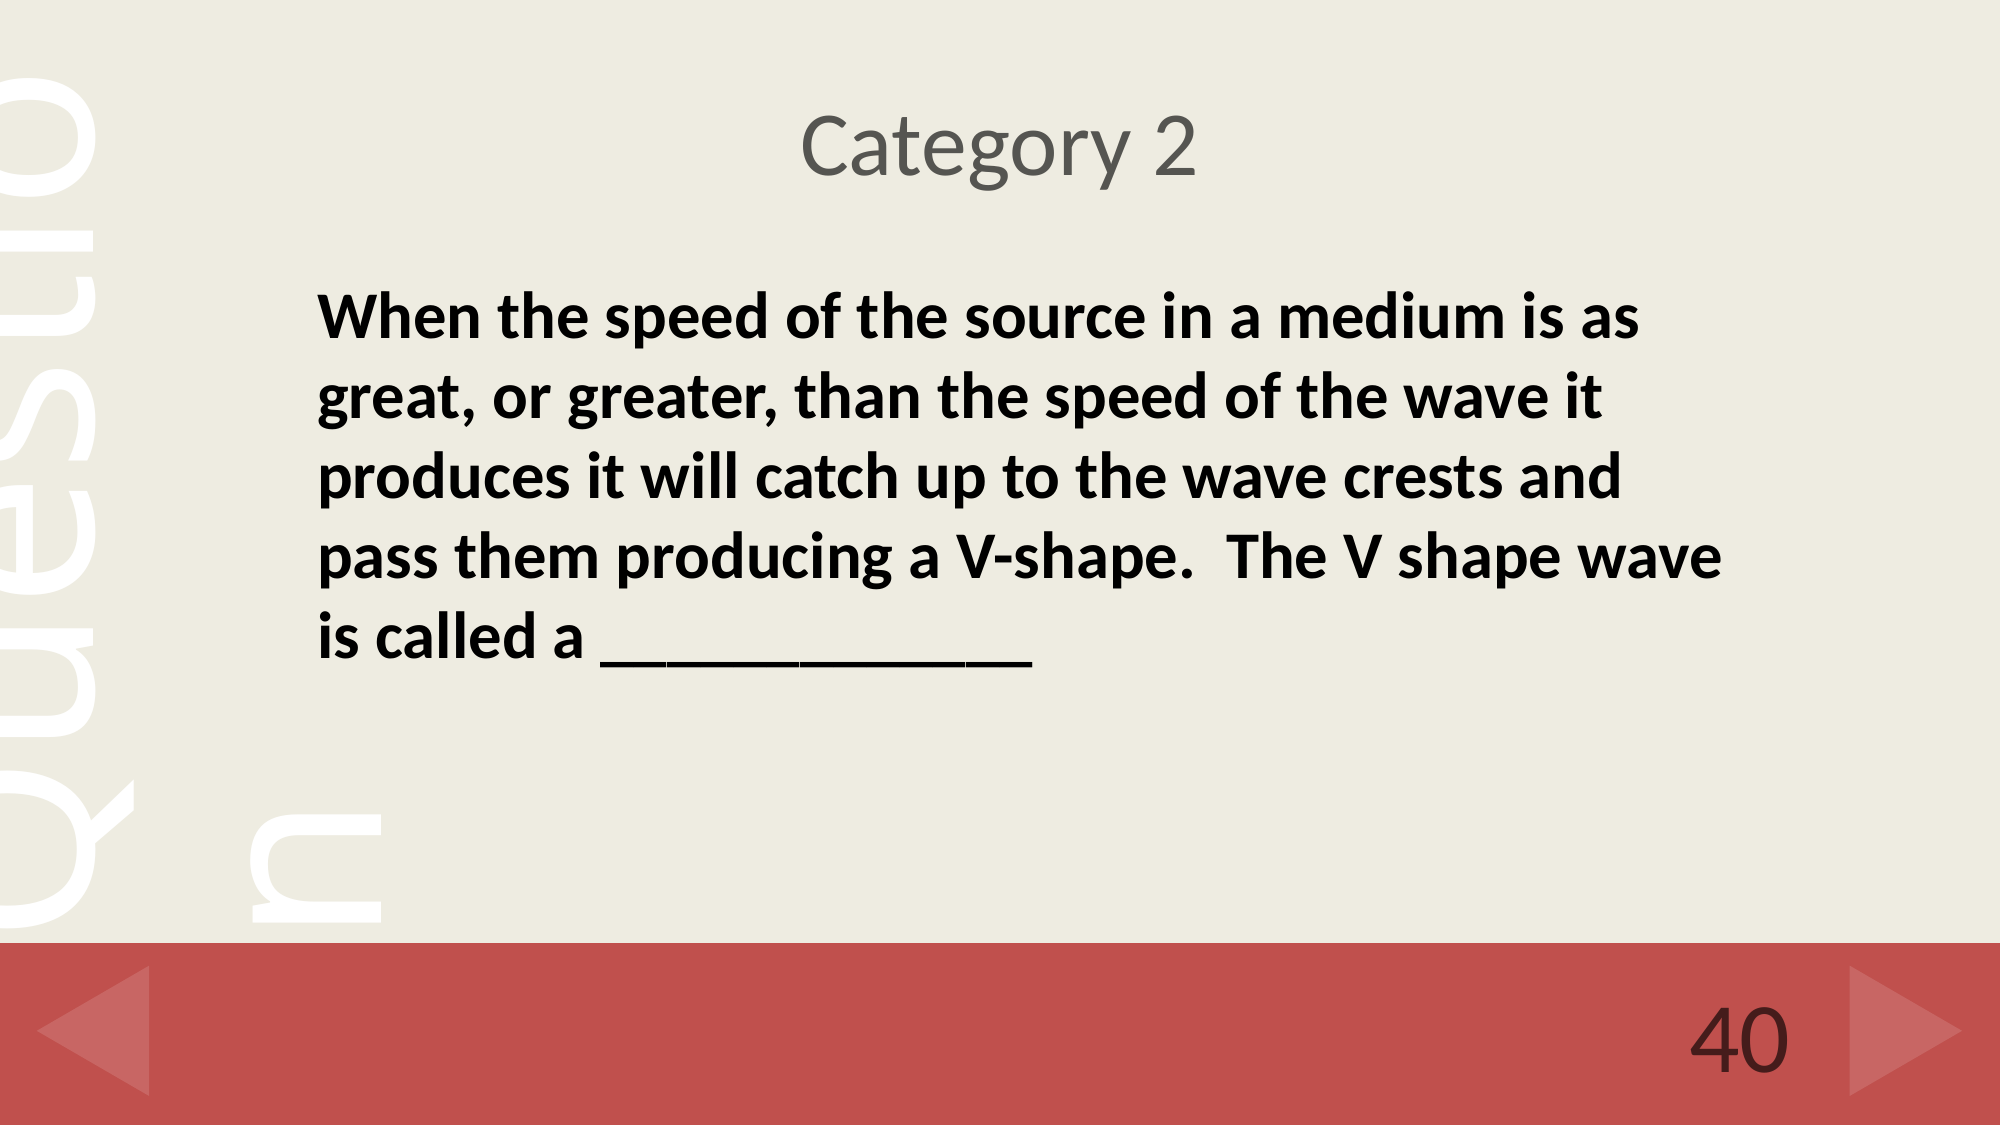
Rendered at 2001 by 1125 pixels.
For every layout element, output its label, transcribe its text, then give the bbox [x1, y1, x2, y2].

list 40 [1494, 967, 1806, 1097]
list When the speed of the source in a medium is as great, or greater, than the speed of the wave it produces it will catch up to the wave crests and pass them producing a V-shape. The V shape wave is called a _____________ [302, 307, 1760, 636]
title Category 2 [99, 45, 1900, 233]
